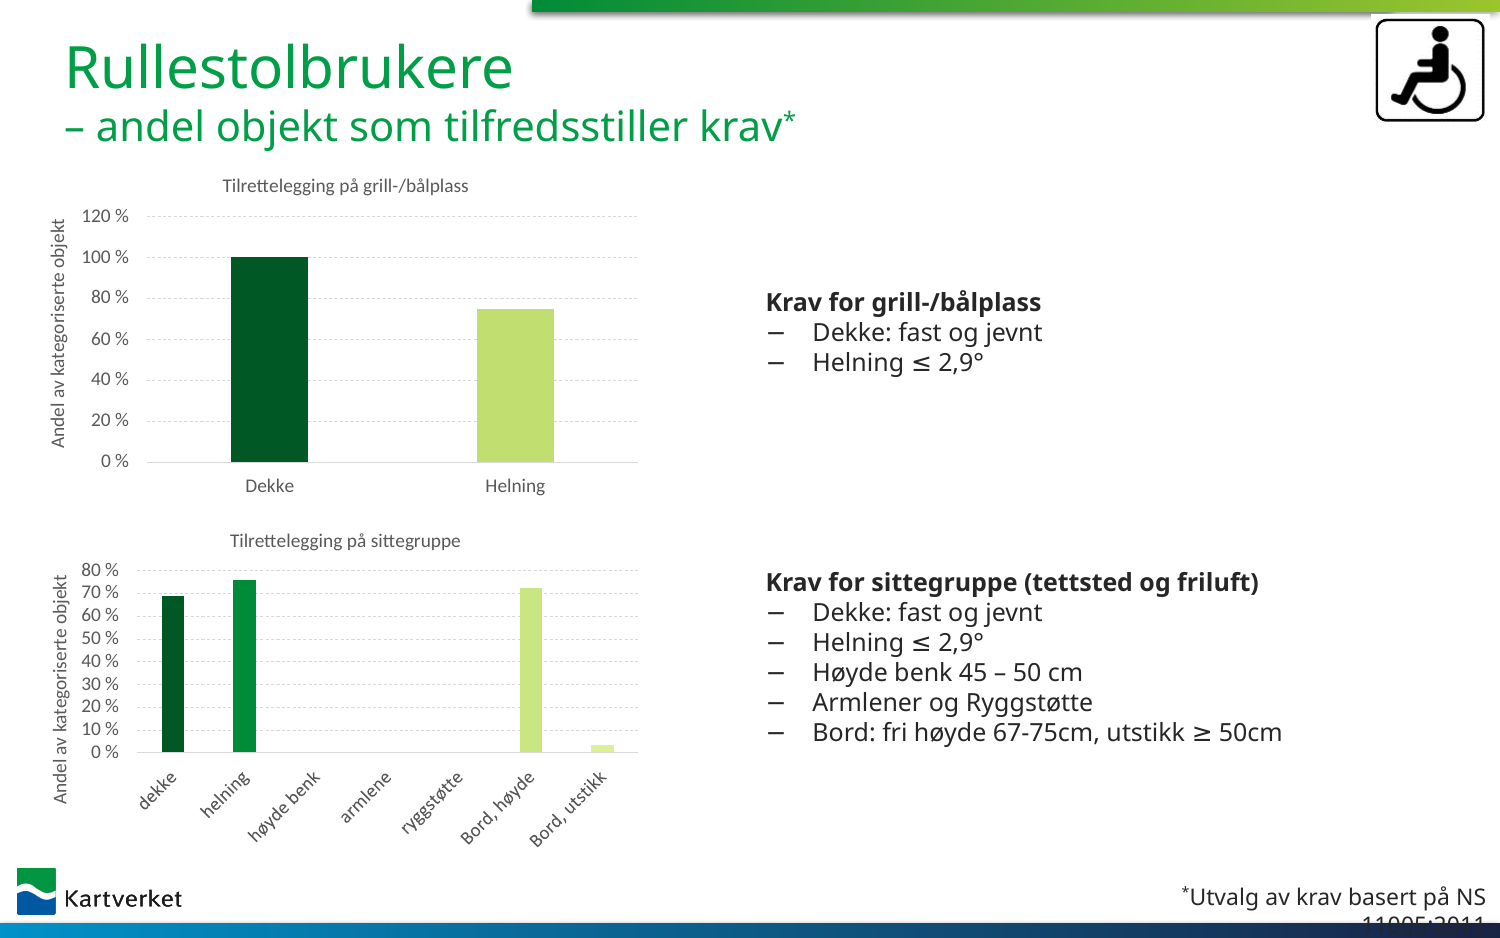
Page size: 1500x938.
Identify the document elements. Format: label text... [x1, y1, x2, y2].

text_box Krav for grill-/bålplass Dekke: fast og jevnt Helning ≤ 2,9° [750, 279, 1452, 384]
text_box Krav for sittegruppe (tettsted og friluft) Dekke: fast og jevnt Helning ≤ 2,9° Høyde benk 45 – 50 cm Armlener og Ryggstøtte Bord: fri høyde 67-75cm, utstikk ≥ 50cm [750, 559, 1500, 754]
text_box Rullestolbrukere – andel objekt som tilfredsstiller krav* [49, 14, 1431, 158]
text_box *Utvalg av krav basert på NS 11005:2011 [1068, 873, 1500, 938]
picture [41, 520, 650, 859]
picture [1371, 13, 1491, 127]
picture [41, 166, 650, 505]
